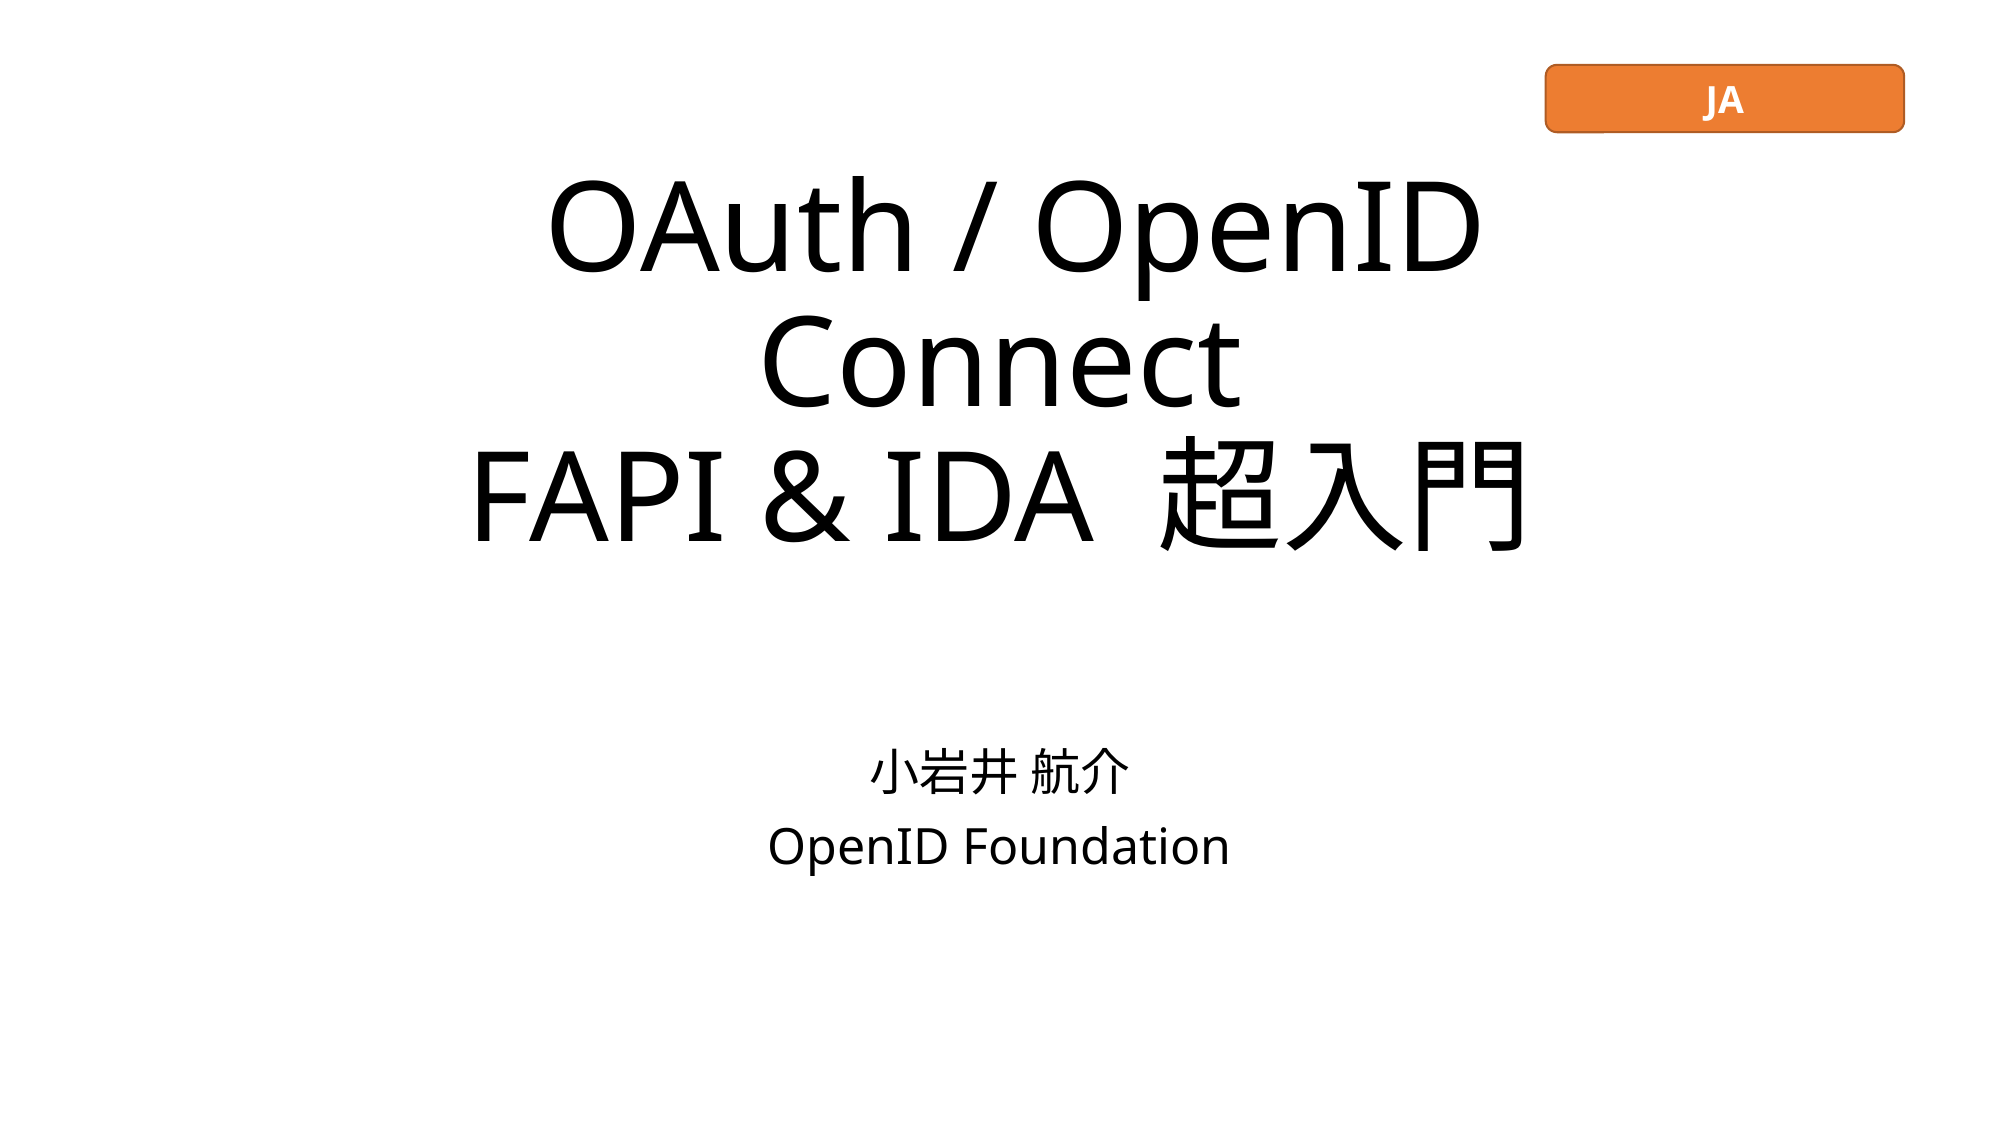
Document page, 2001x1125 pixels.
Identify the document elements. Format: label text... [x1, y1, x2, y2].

subtitle 小岩井 航介 OpenID Foundation [249, 739, 1750, 961]
text_box JA [1544, 63, 1906, 134]
title OAuth / OpenID Connect FAPI & IDA 超入門 [249, 184, 1750, 576]
